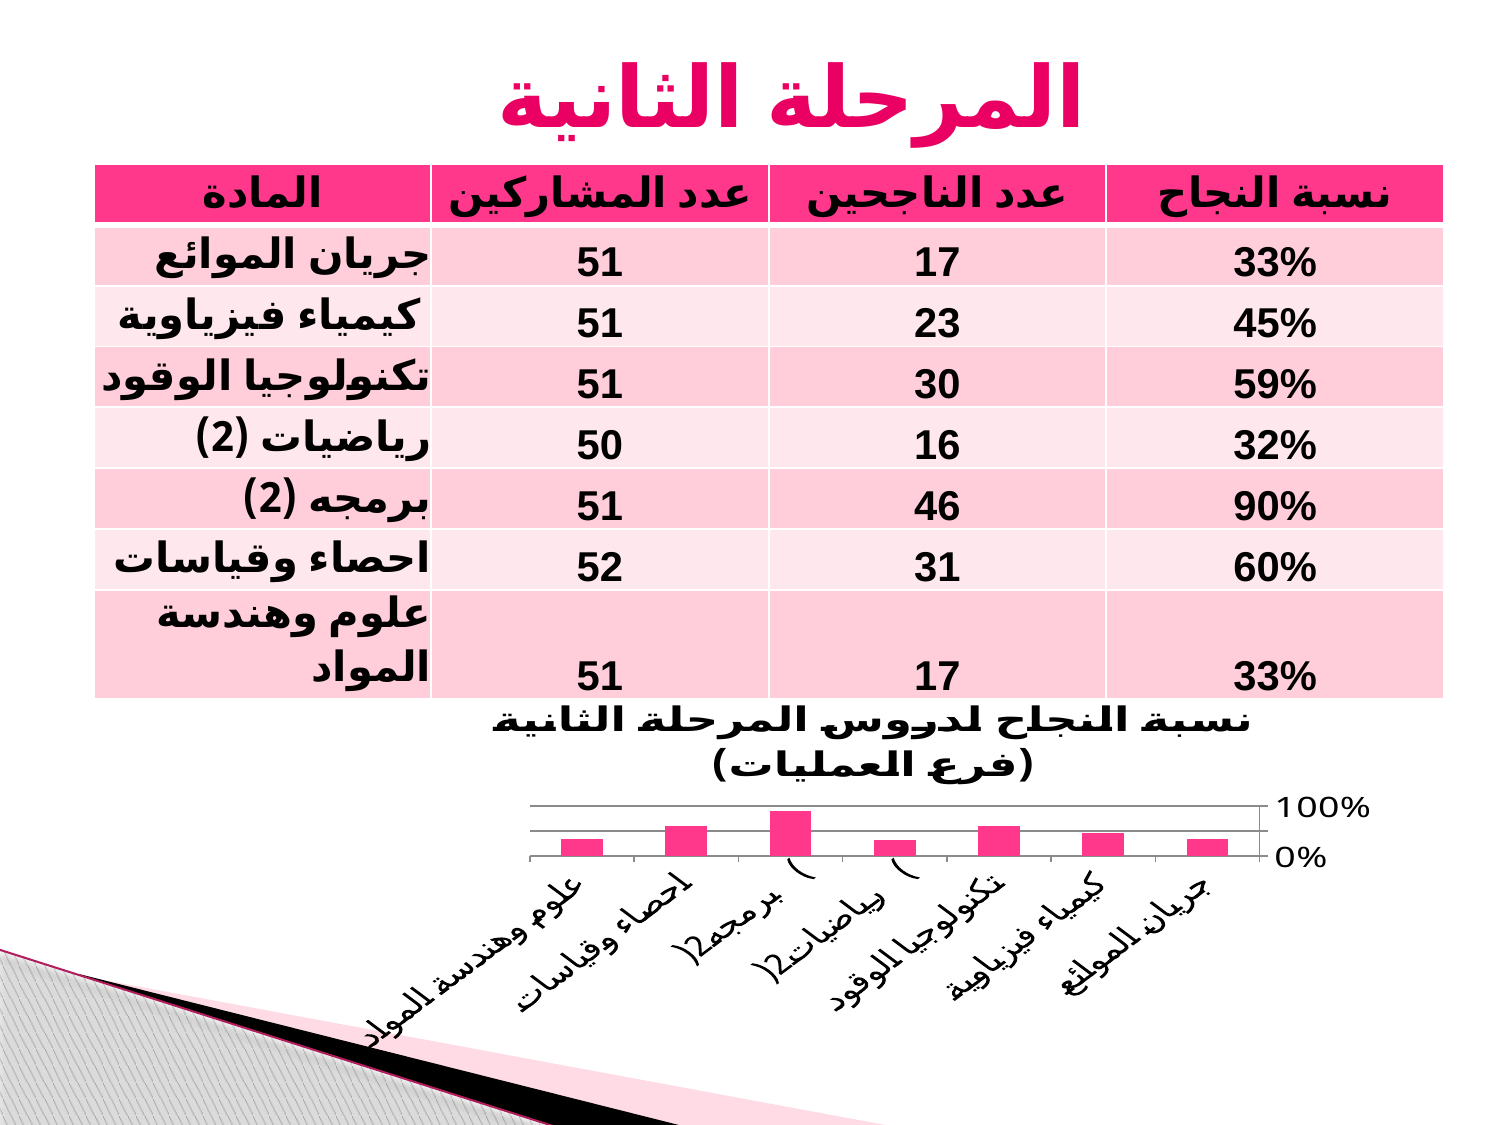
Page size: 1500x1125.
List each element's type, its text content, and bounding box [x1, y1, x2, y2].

table_cell 30 [770, 347, 1105, 406]
table_cell 60% [1107, 530, 1443, 589]
table_cell 51 [432, 347, 768, 406]
table_cell 16 [770, 408, 1105, 467]
table_cell 51 [432, 591, 768, 679]
table_cell 51 [432, 228, 768, 285]
table_cell 17 [770, 228, 1105, 285]
table_cell احصاء وقياسات [95, 530, 430, 589]
table_cell 17 [770, 591, 1105, 679]
table_header نسبة النجاح [1107, 188, 1443, 222]
table_cell 59% [1107, 347, 1443, 406]
table_cell 51 [432, 469, 768, 528]
table_cell 52 [432, 530, 768, 589]
table_cell تكنولوجيا الوقود [95, 347, 430, 406]
table_cell علوم وهندسة المواد [95, 591, 430, 698]
table_cell 23 [770, 287, 1105, 346]
table_header المادة [95, 165, 430, 222]
table_cell 33% [1107, 591, 1443, 698]
table_cell 31 [770, 530, 1105, 589]
table_header عدد الناجحين [770, 188, 1105, 222]
table_cell 45% [1107, 287, 1443, 346]
table_cell كيمياء فيزياوية [95, 287, 430, 346]
table_cell 50 [432, 408, 768, 467]
table_cell جريان الموائع [95, 228, 430, 285]
table_cell رياضيات (2) [95, 408, 430, 467]
table_cell 33% [1107, 228, 1443, 285]
title المرحلة الثانية [117, 0, 1468, 188]
table_header عدد المشاركين [432, 188, 768, 222]
table_cell برمجه (2) [95, 469, 430, 528]
table_cell 46 [770, 469, 1105, 528]
table_cell 90% [1107, 469, 1443, 528]
table_cell 51 [432, 287, 768, 346]
chart [339, 679, 1407, 1057]
table_cell 32% [1107, 408, 1443, 467]
